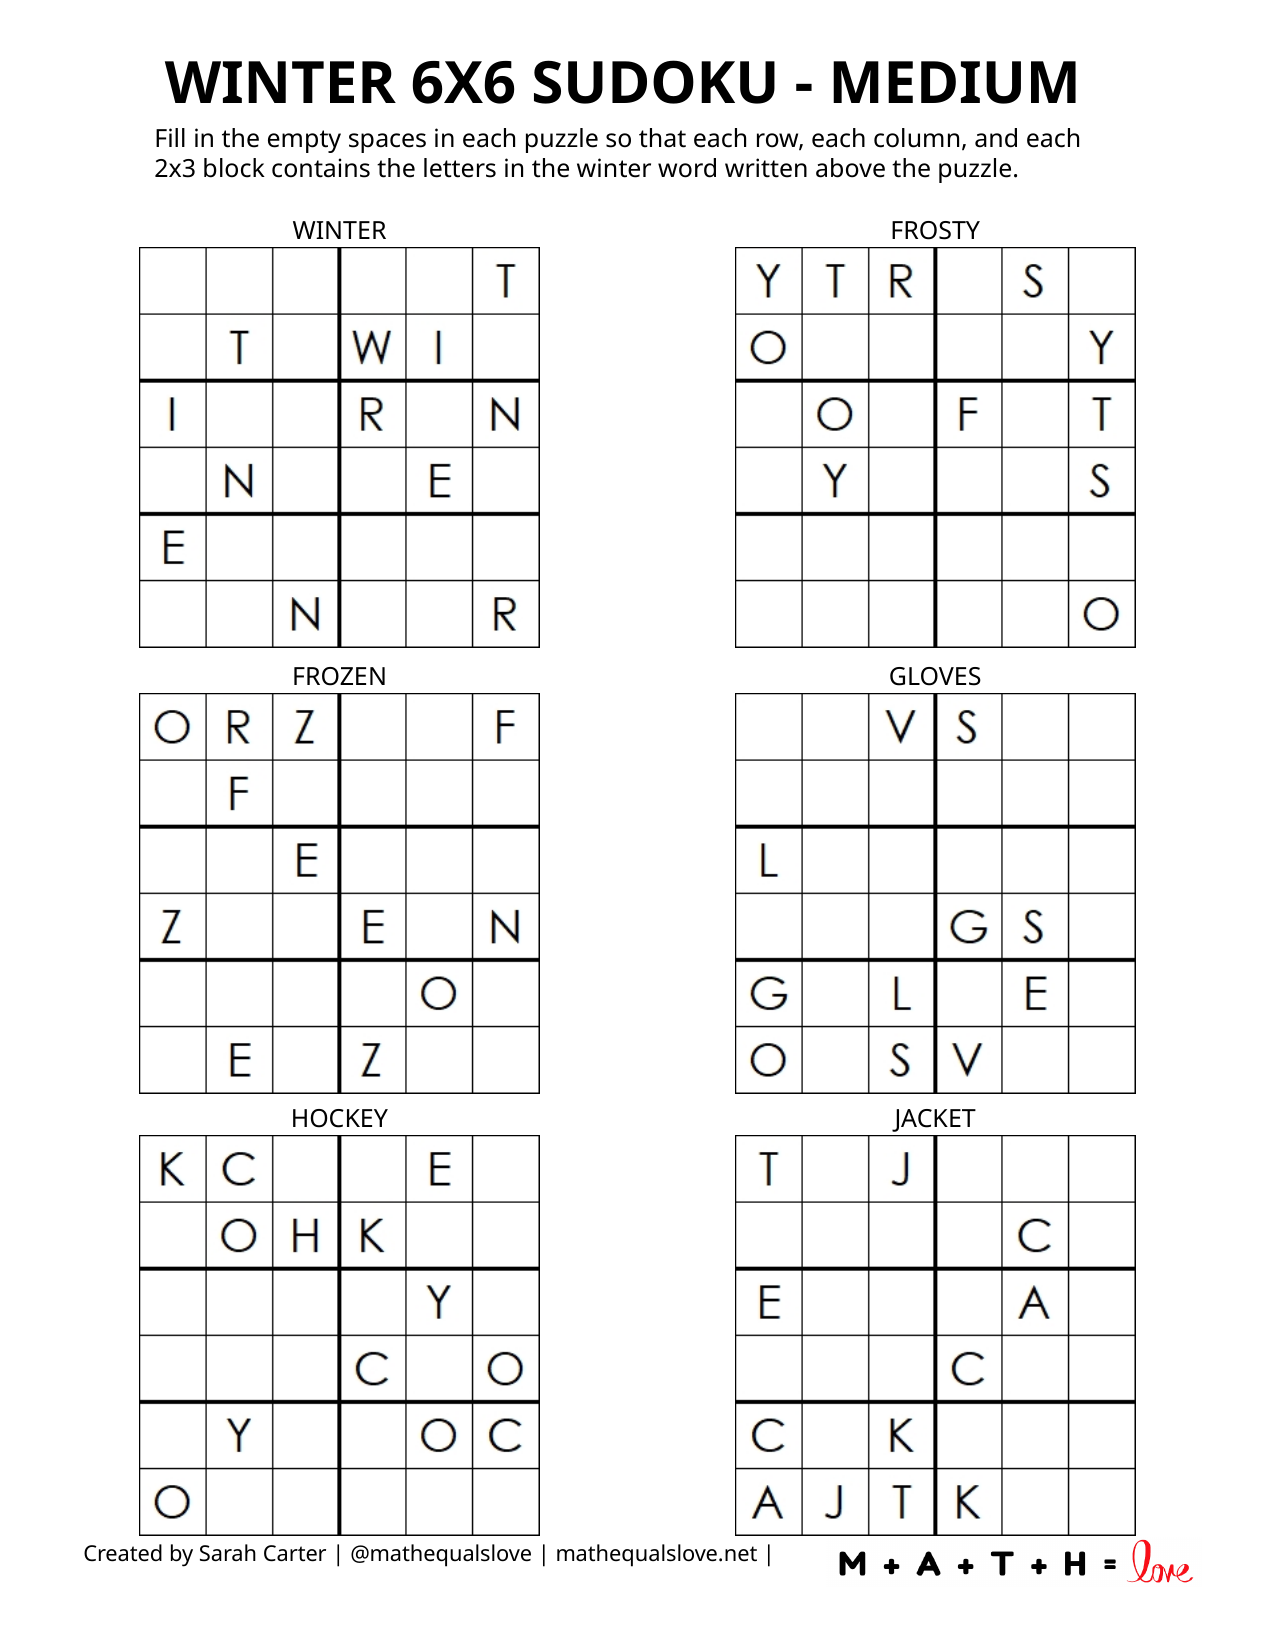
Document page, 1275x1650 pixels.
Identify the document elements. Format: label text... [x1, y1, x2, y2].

text_box Created by Sarah Carter | @mathequalslove | mathequalslove.net | [68, 1532, 826, 1574]
picture [139, 247, 541, 649]
picture [734, 247, 1136, 649]
picture [139, 1134, 541, 1536]
text_box JACKET [735, 1102, 1136, 1134]
picture [734, 1134, 1203, 1588]
text_box FROZEN [139, 660, 540, 693]
text_box HOCKEY [139, 1102, 540, 1134]
picture [734, 693, 1136, 1095]
text_box WINTER [139, 214, 540, 247]
picture [139, 693, 541, 1095]
text_box WINTER 6X6 SUDOKU - MEDIUM [68, 37, 1178, 123]
text_box Fill in the empty spaces in each puzzle so that each row, each column, and each 2x3 block contains the letters in the winter word written above the puzzle. [139, 115, 1136, 190]
text_box GLOVES [735, 660, 1136, 693]
text_box FROSTY [735, 214, 1136, 247]
